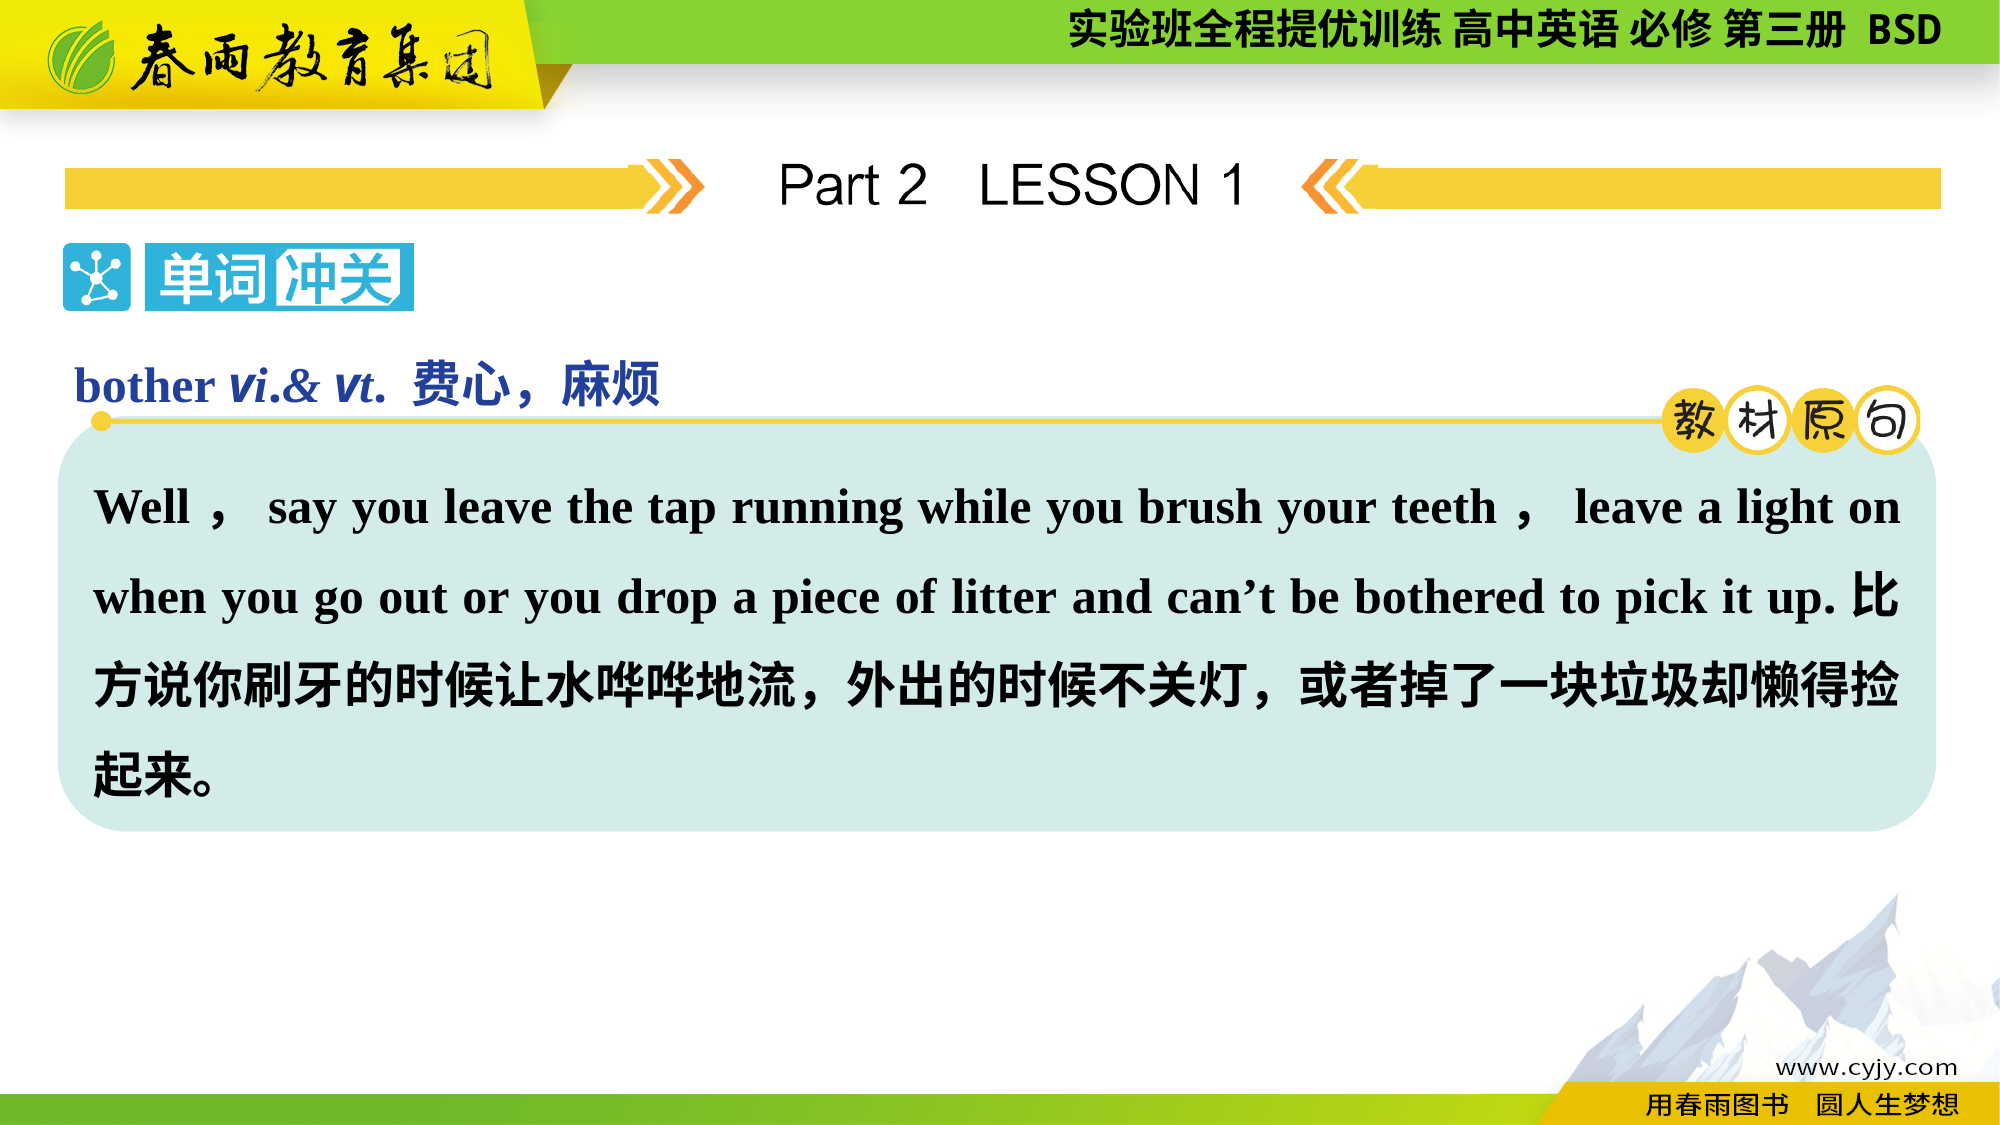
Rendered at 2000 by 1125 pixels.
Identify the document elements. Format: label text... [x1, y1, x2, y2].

text_box Well，say you leave the tap running while you brush your teeth，leave a light on when you go out or you drop a piece of litter and can’t be bothered to pick it up.比方说你刷牙的时候让水哗哗地流，外出的时候不关灯，或者掉了一块垃圾却懒得捡起来。 [57, 431, 1937, 832]
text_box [90, 385, 1921, 484]
picture [0, 0, 2000, 1125]
list bother vi.& vt. 费心，麻烦 [59, 314, 1944, 421]
